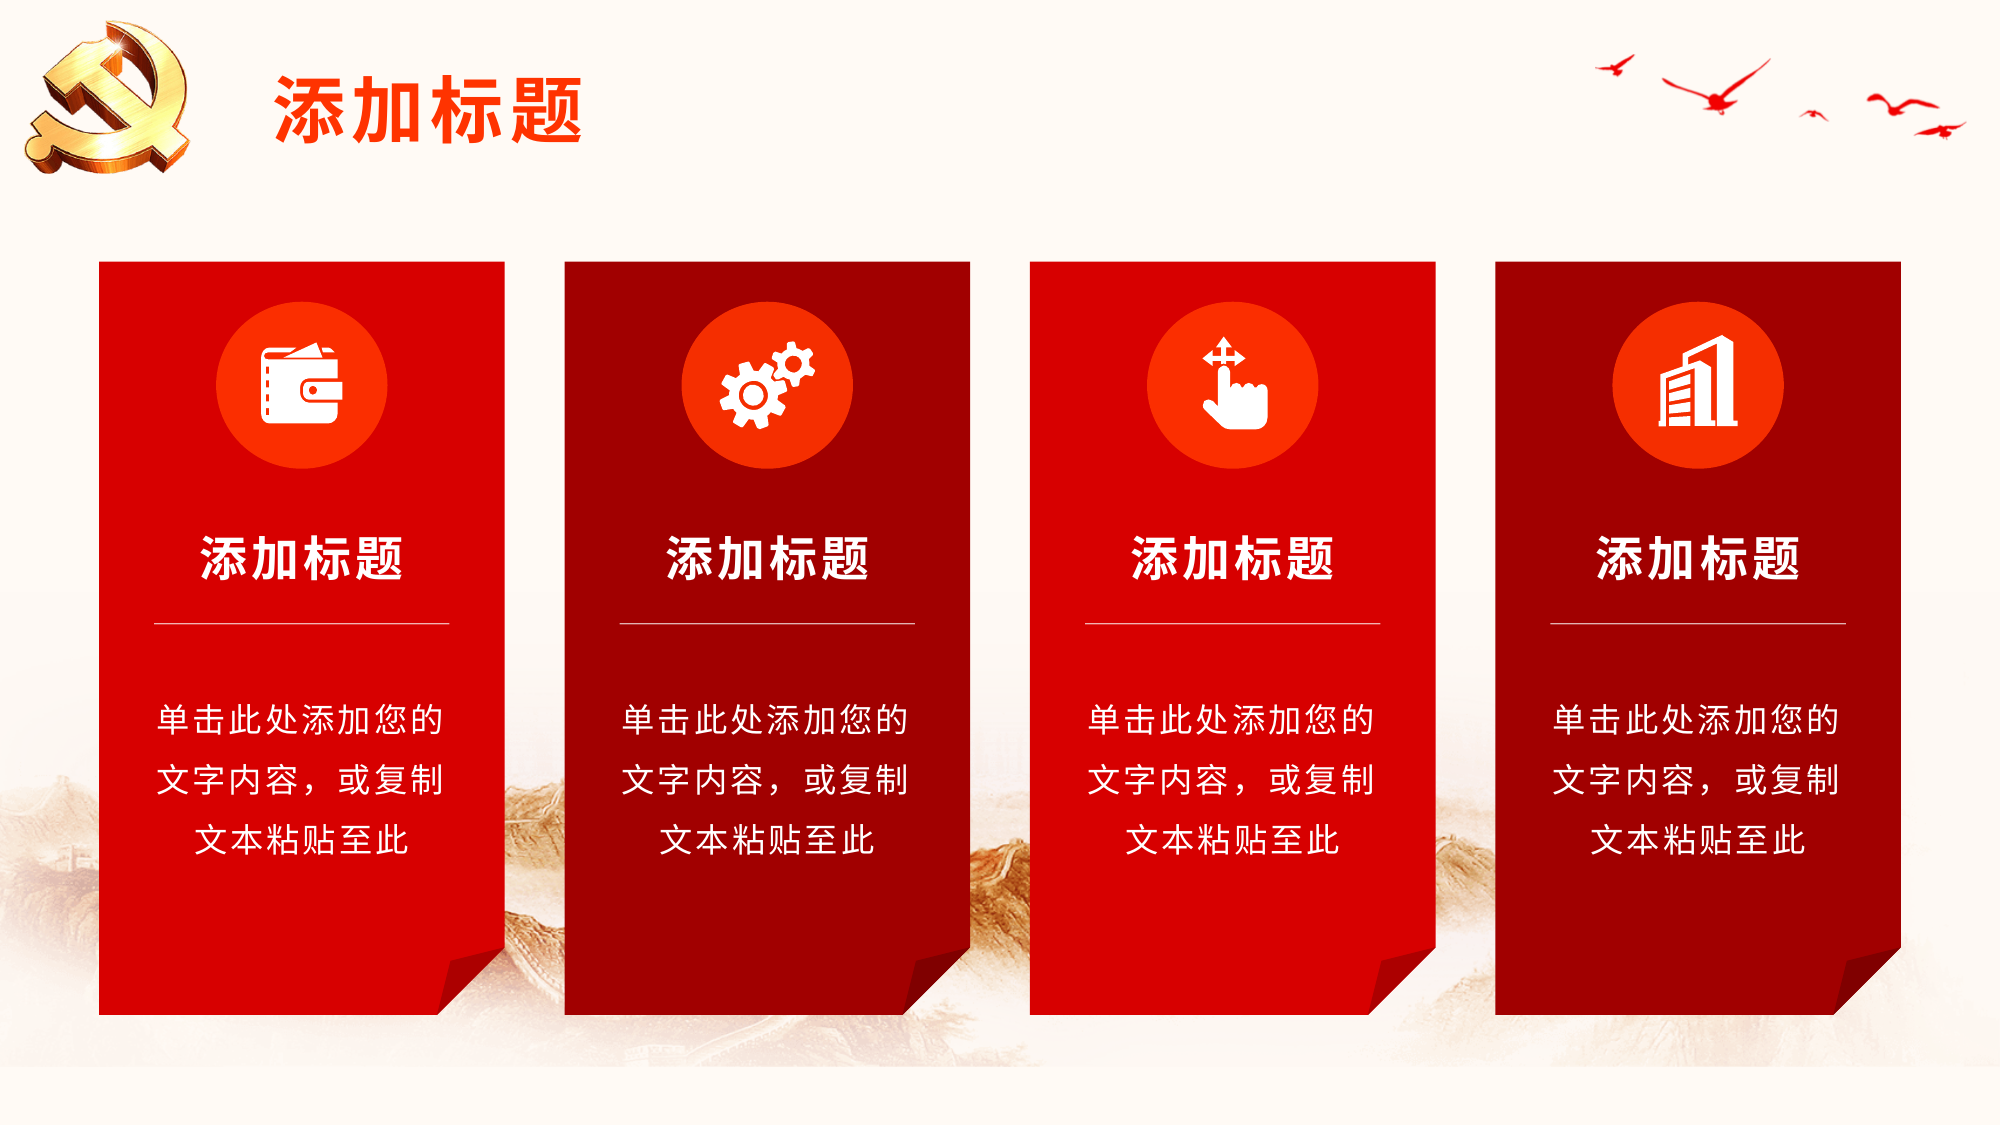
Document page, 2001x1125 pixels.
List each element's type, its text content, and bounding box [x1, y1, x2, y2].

text_box [1147, 301, 1319, 469]
text_box 添加标题 [650, 521, 885, 594]
text_box [1658, 334, 1738, 427]
text_box [1612, 301, 1784, 469]
text_box [681, 301, 853, 469]
text_box [99, 261, 505, 1015]
text_box [261, 342, 338, 424]
text_box [1495, 261, 1901, 1015]
text_box [564, 261, 971, 1015]
text_box [1202, 336, 1268, 430]
picture [20, 7, 195, 187]
text_box 单击此处添加您的文字内容，或复制文本粘贴至此 [1071, 671, 1395, 867]
list 添加标题 [257, 56, 1676, 160]
text_box 单击此处添加您的文字内容，或复制文本粘贴至此 [1536, 671, 1860, 867]
text_box [216, 301, 388, 469]
text_box [719, 341, 815, 430]
picture [1595, 54, 1967, 141]
text_box 单击此处添加您的文字内容，或复制文本粘贴至此 [605, 671, 929, 867]
text_box [1029, 261, 1436, 1015]
text_box [303, 381, 343, 400]
text_box 添加标题 [1580, 521, 1816, 594]
text_box 添加标题 [1115, 521, 1350, 594]
picture [0, 592, 2001, 1067]
text_box 单击此处添加您的文字内容，或复制文本粘贴至此 [140, 671, 464, 867]
text_box 添加标题 [184, 521, 419, 594]
